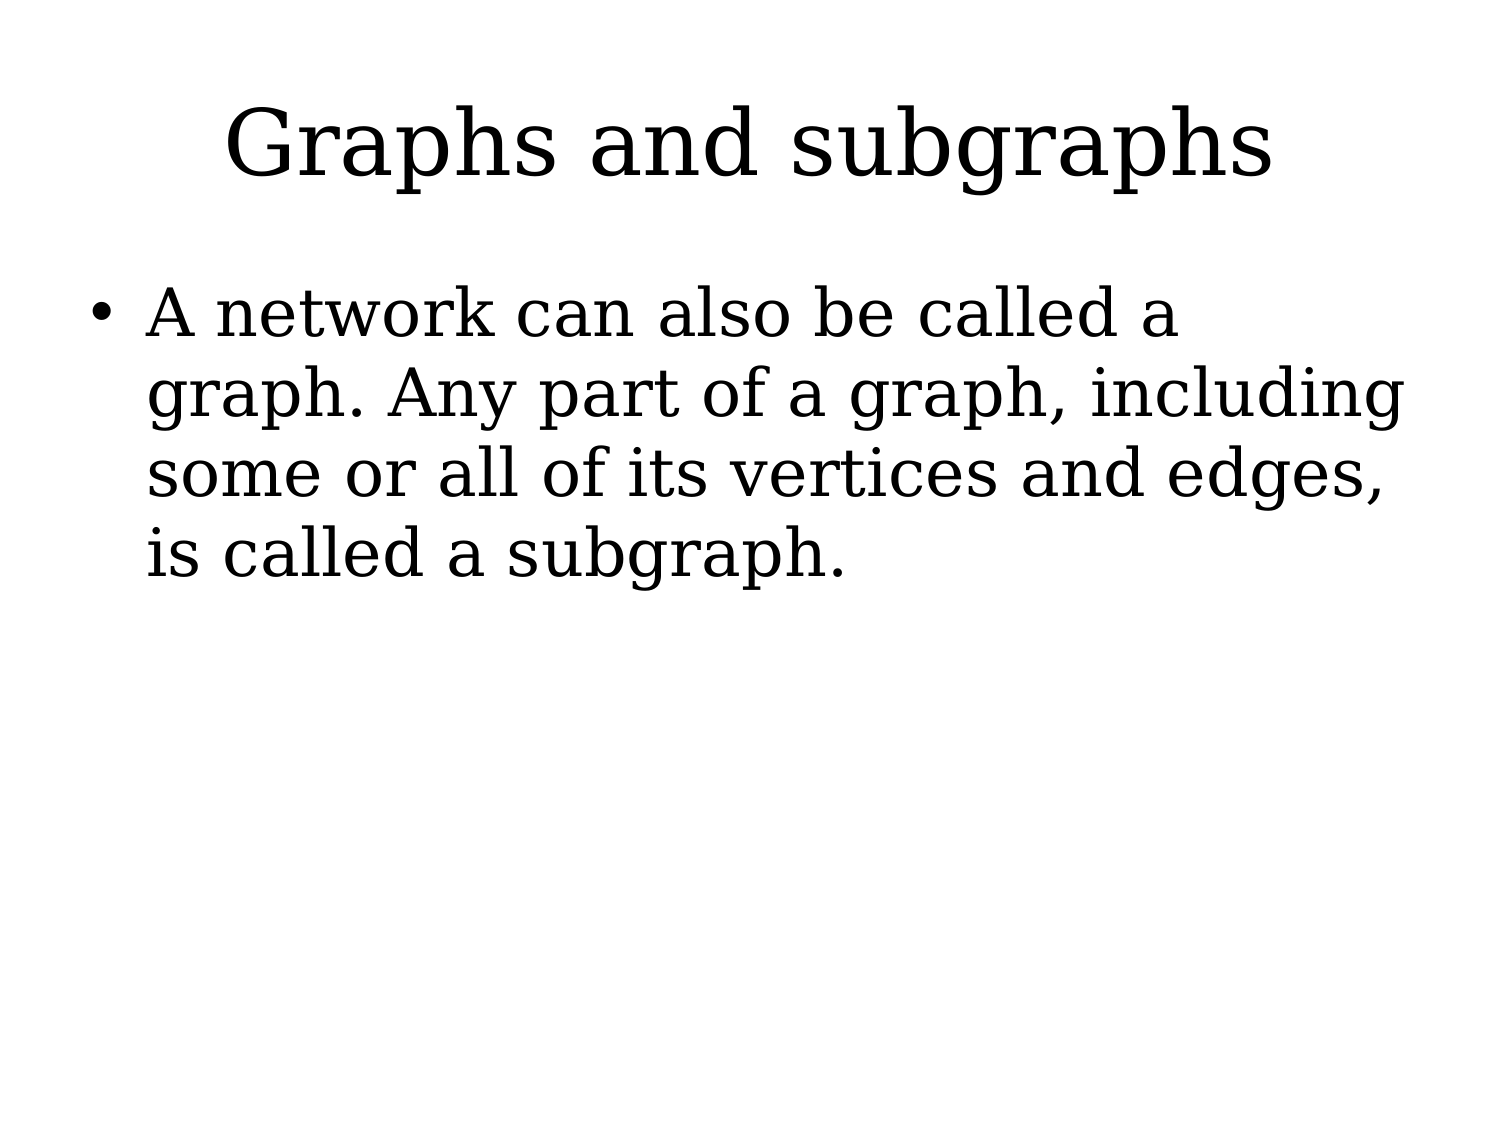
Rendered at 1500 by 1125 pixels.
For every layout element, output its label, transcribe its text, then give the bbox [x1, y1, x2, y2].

title Graphs and subgraphs [75, 45, 1425, 233]
list A network can also be called a graph. Any part of a graph, including some or all of its vertices and edges, is called a subgraph. [75, 262, 1425, 1005]
